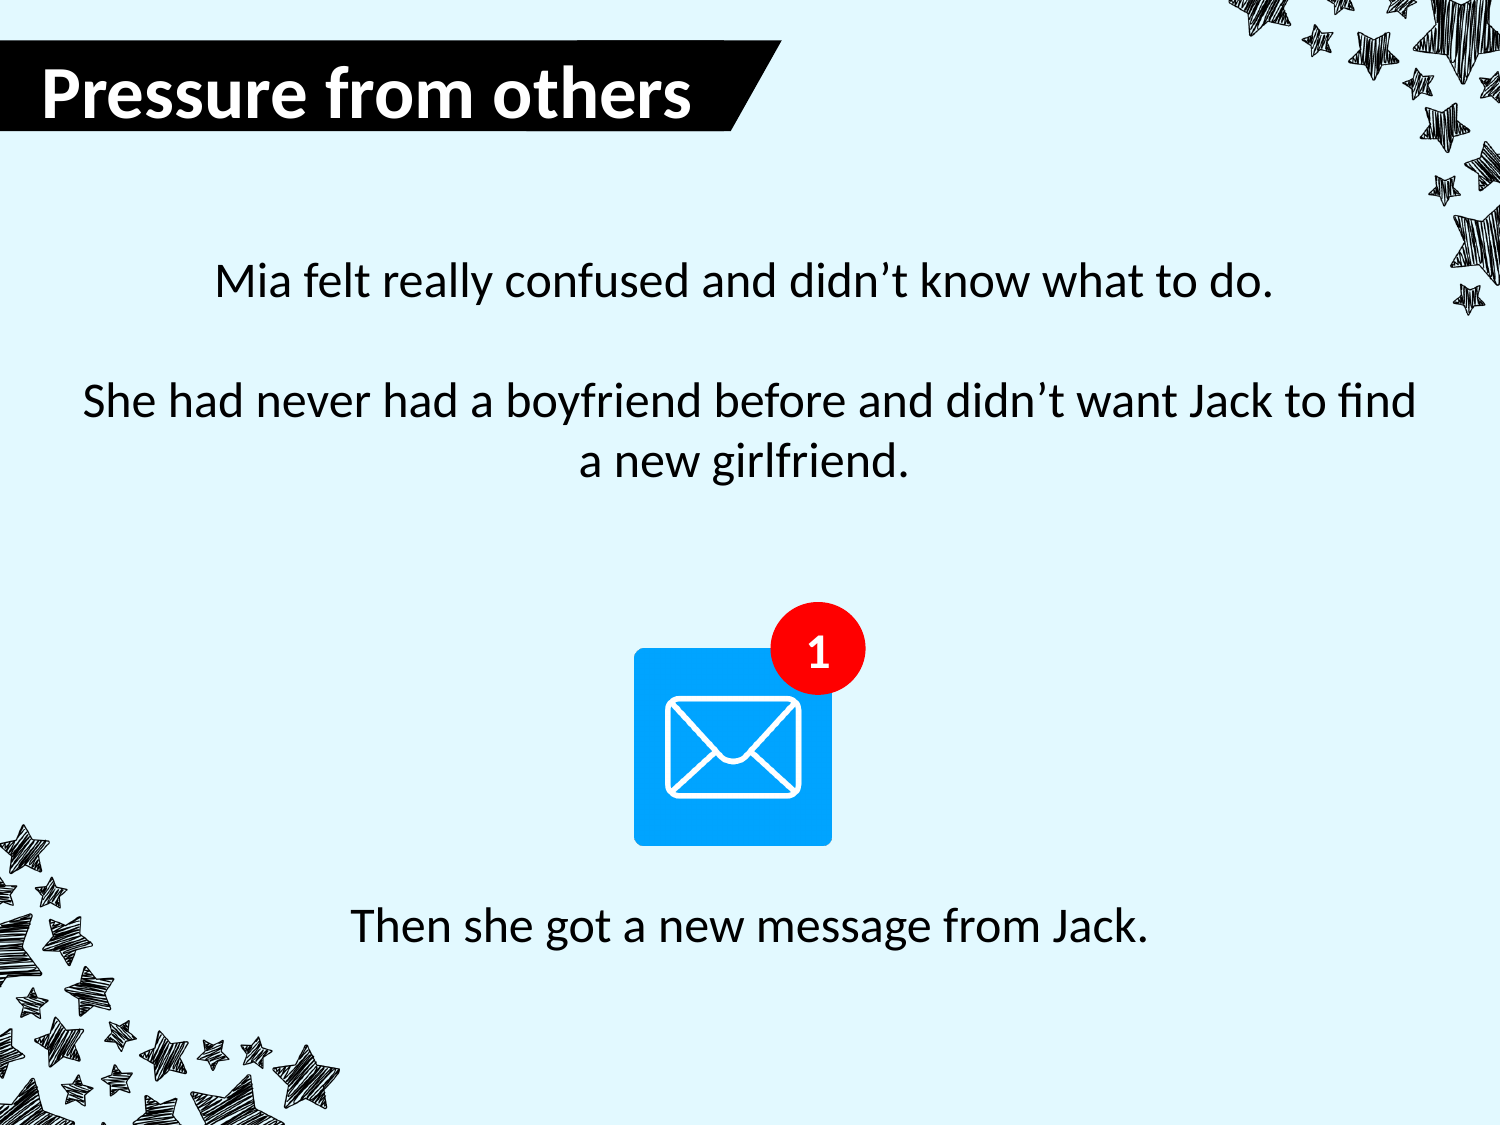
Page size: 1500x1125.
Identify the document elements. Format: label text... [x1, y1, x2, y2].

picture [1228, 0, 1500, 323]
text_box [0, 29, 913, 138]
picture [0, 824, 340, 1125]
text_box Mia felt really confused and didn’t know what to do. She had never had a boyfriend before and didn’t want Jack to find a new girlfriend. [50, 239, 1450, 915]
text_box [331, 602, 1169, 961]
